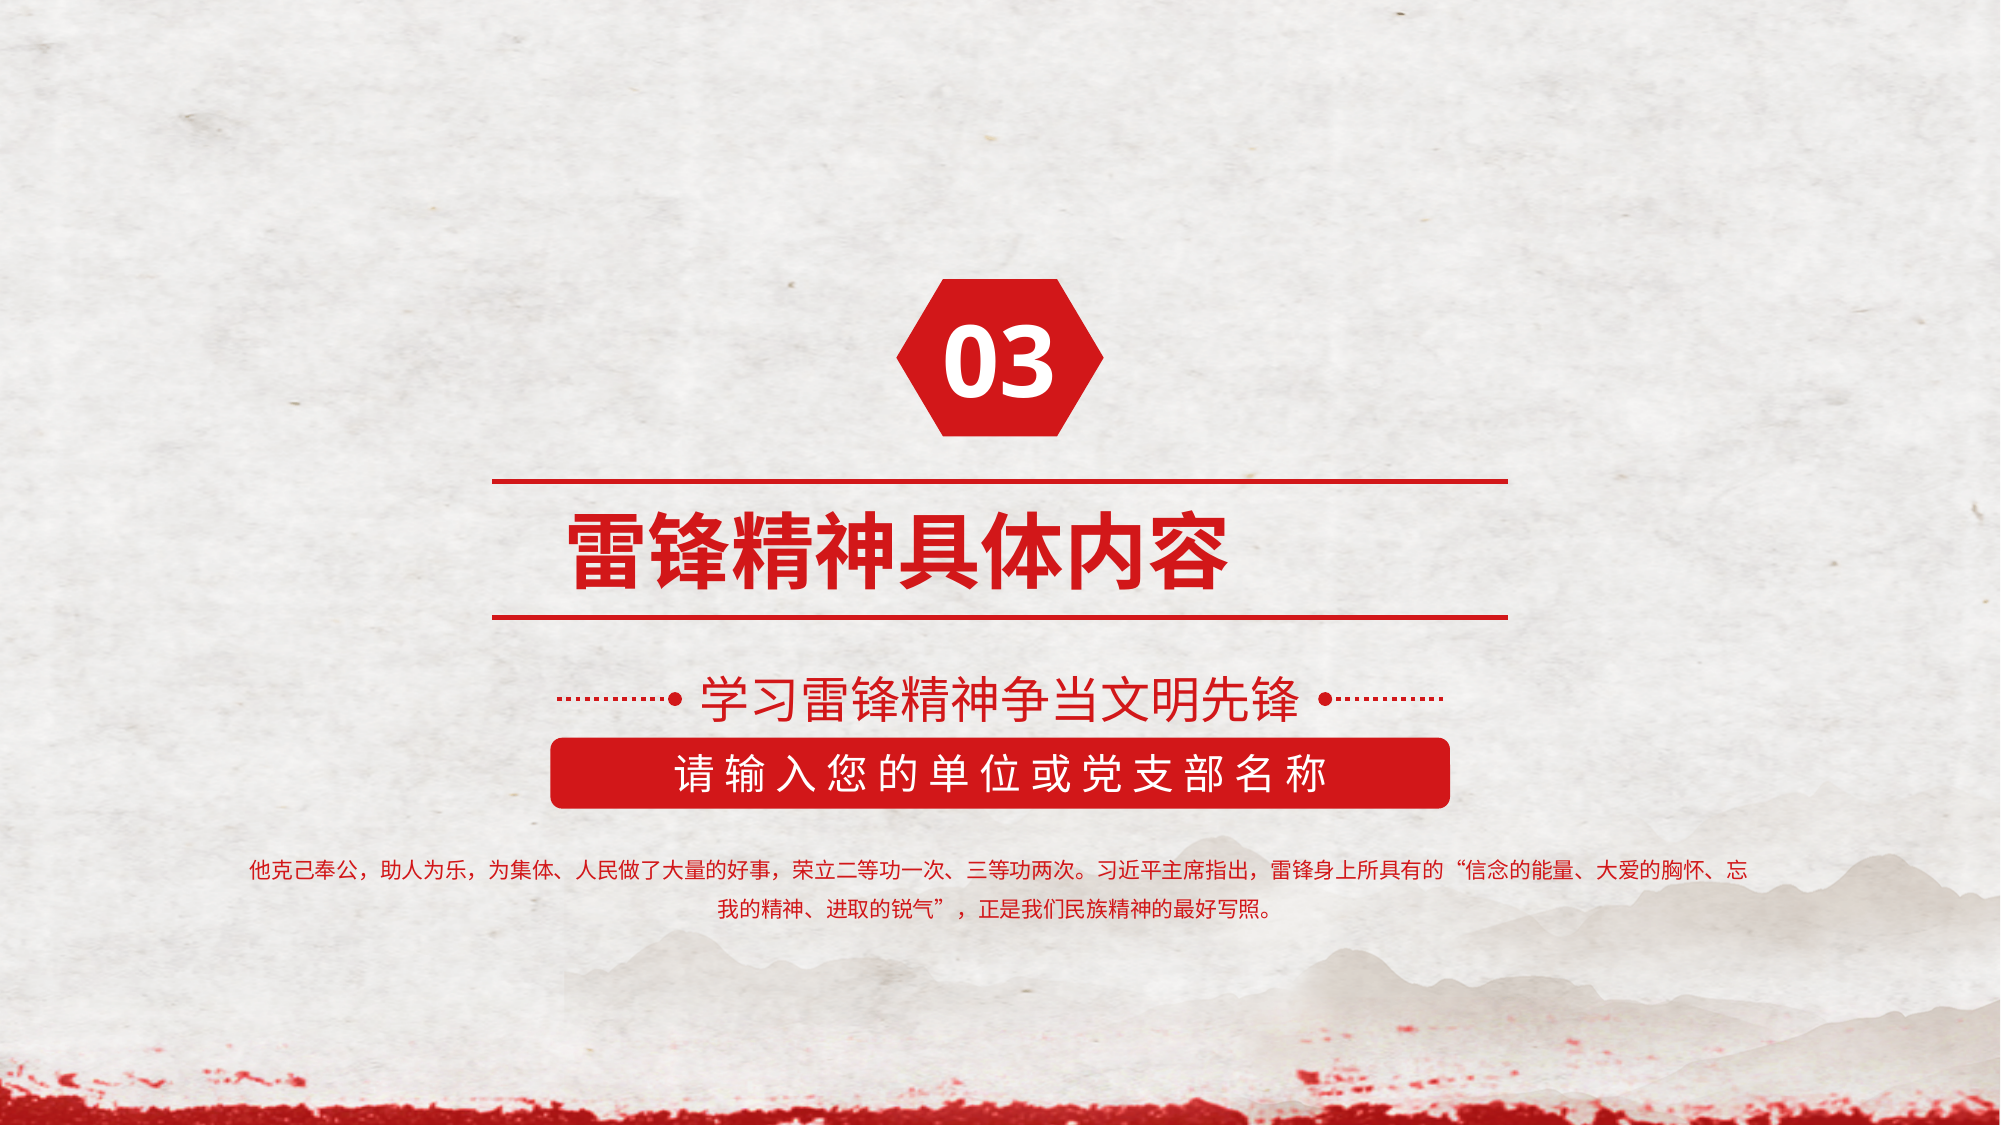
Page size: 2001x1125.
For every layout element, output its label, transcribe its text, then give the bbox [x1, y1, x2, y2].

text_box 学习雷锋精神争当文明先锋 [685, 661, 1315, 735]
text_box 请 输 入 您 的 单 位 或 党 支 部 名 称 [548, 735, 1453, 811]
text_box 03 [894, 276, 1106, 439]
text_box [491, 481, 1508, 618]
text_box 他克己奉公，助人为乐，为集体、人民做了大量的好事，荣立二等功一次、三等功两次。习近平主席指出，雷锋身上所具有的“信念的能量、大爱的胸怀、忘我的精神、进取的锐气”，正是我们民族精神的最好写照。 [232, 836, 1769, 930]
picture [0, 0, 2001, 1125]
